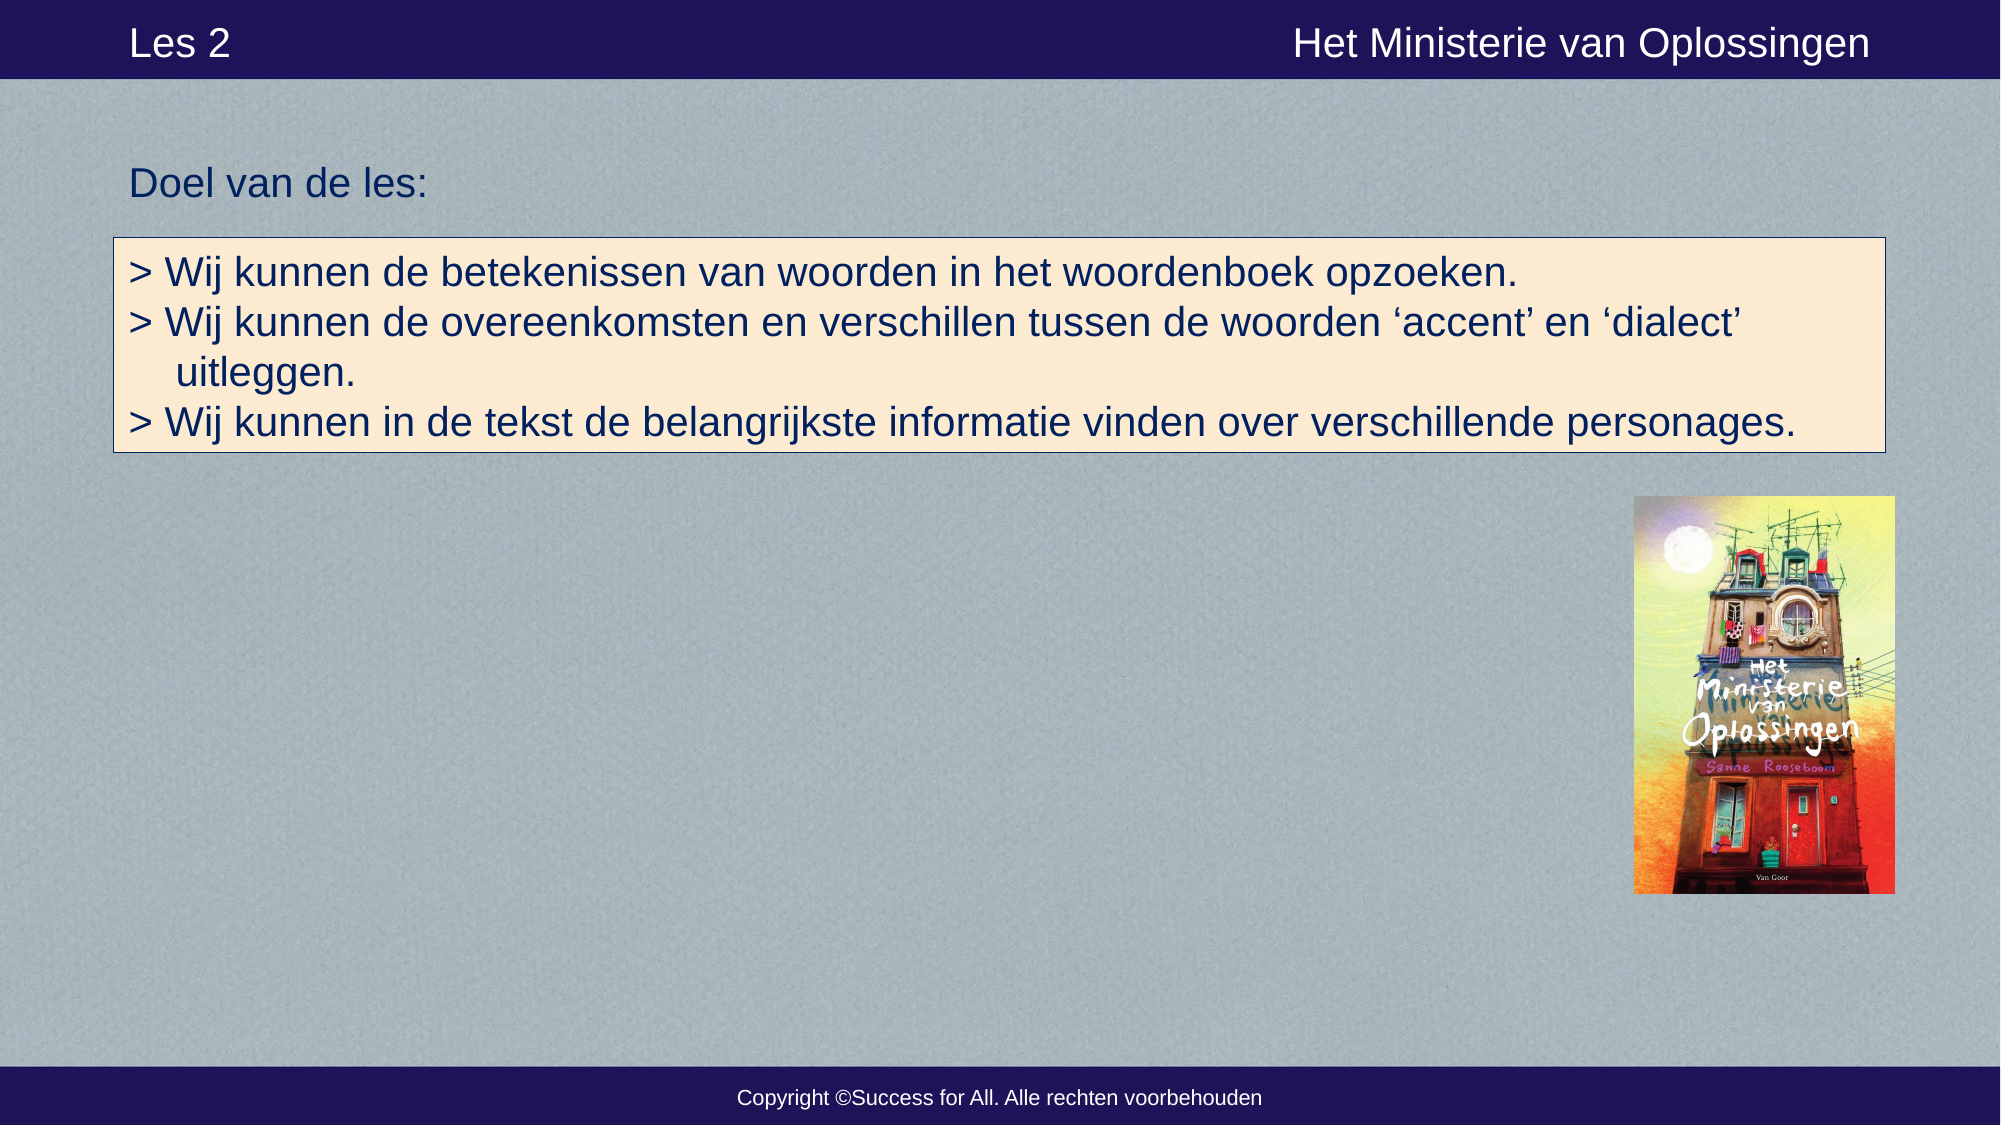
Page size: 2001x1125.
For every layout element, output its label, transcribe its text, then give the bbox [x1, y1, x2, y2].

text_box Het Ministerie van Oplossingen [999, 8, 1886, 73]
picture [0, 0, 2001, 1125]
text_box Copyright ©Success for All. Alle rechten voorbehouden [0, 1076, 2000, 1125]
text_box Doel van de les: [113, 148, 1635, 214]
text_box > Wij kunnen de betekenissen van woorden in het woordenboek opzoeken. > Wij kunnen de overeenkomsten en verschillen tussen de woorden ‘accent’ en ‘dialect’ uitleggen. > Wij kunnen in de tekst de belangrijkste informatie vinden over verschillende personages. [113, 237, 1886, 453]
text_box Les 2 [114, 8, 354, 73]
